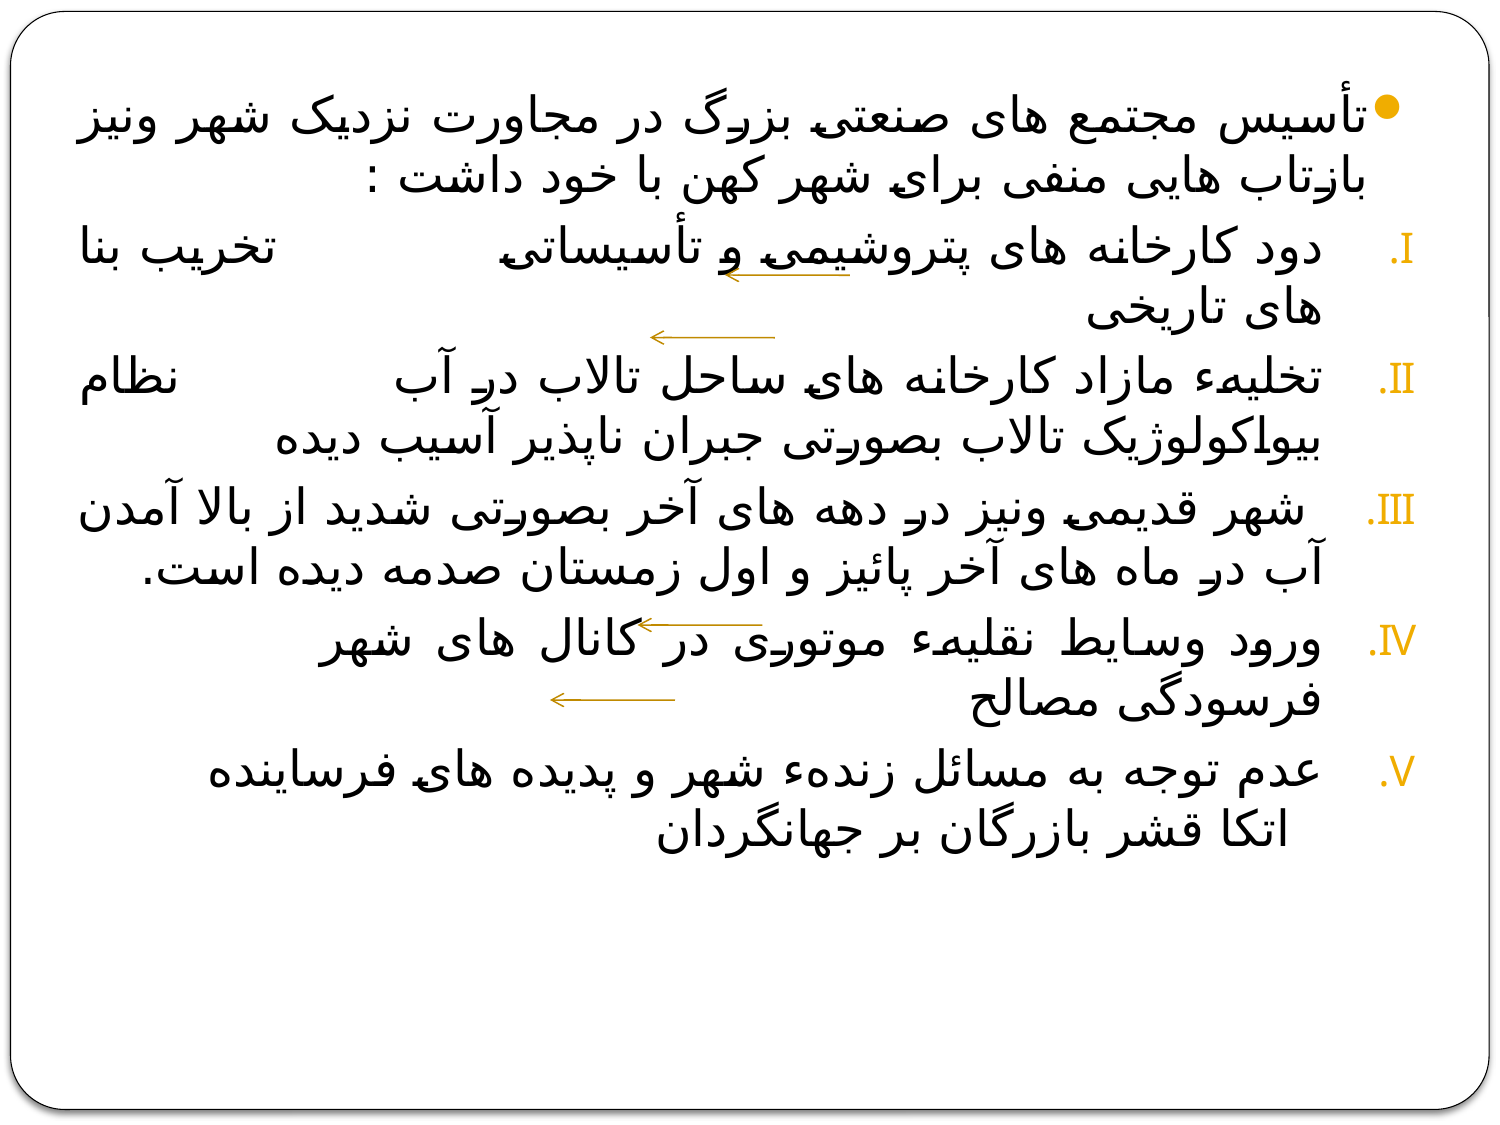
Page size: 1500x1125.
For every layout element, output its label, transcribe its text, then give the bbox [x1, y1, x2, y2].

list تأسیس مجتمع های صنعتی بزرگ در مجاورت نزدیک شهر ونیز بازتاب هایی منفی برای شهر کهن با خود داشت : دود کارخانه های پتروشیمی و تأسیساتی تخریب بنا های تاریخی تخلیهء مازاد کارخانه های ساحل تالاب در آب نظام بیواکولوژیک تالاب بصورتی جبران ناپذیر آسیب دیده شهر قدیمی ونیز در دهه های آخر بصورتی شدید از بالا آمدن آب در ماه های آخر پائیز و اول زمستان صدمه دیده است. ورود وسایط نقلیهء موتوری در کانال های شهر فرسودگی مصالح عدم توجه به مسائل زندهء شهر و پدیده های فرساینده اتکا قشر بازرگان بر جهانگردان [62, 75, 1425, 988]
